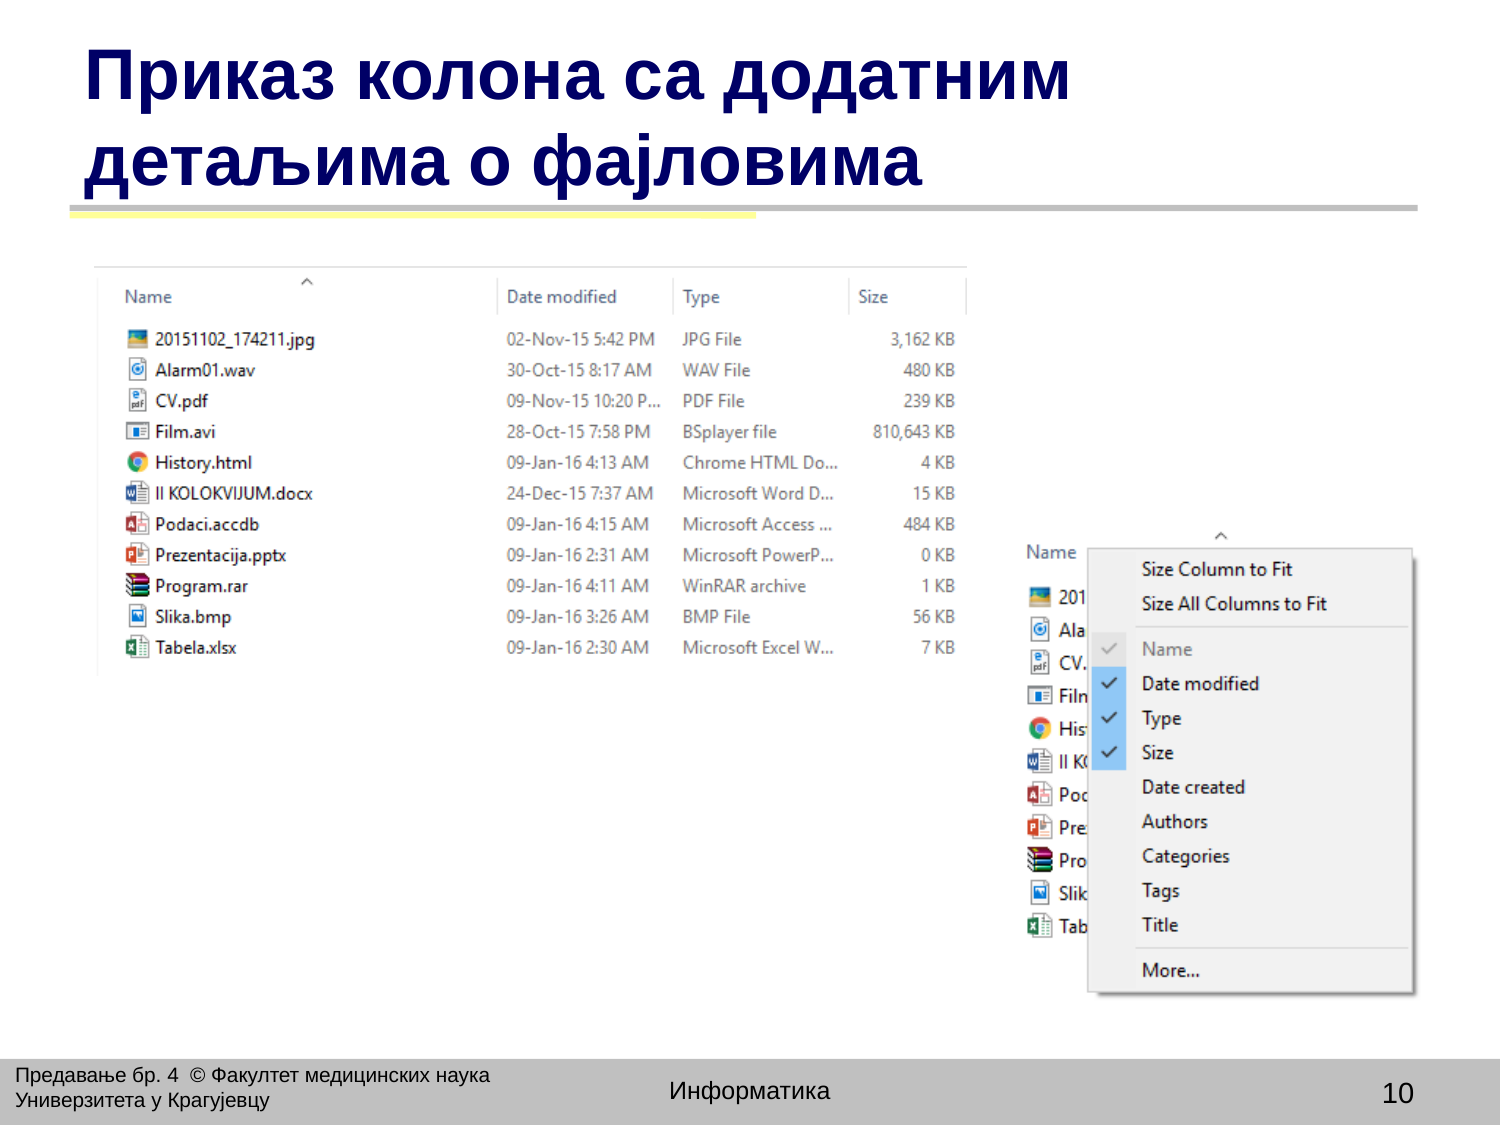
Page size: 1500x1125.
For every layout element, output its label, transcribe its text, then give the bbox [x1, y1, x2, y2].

title Приказ колона са додатним детаљима о фајловима [69, 19, 1426, 208]
picture [94, 265, 967, 676]
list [998, 526, 1421, 1007]
footer Информатика [512, 1066, 988, 1125]
slide_number Предавање бр. 4 © Факултет медицинских наука Универзитета у Крагујевцу [0, 1053, 602, 1108]
slide_number 10 [1079, 1066, 1430, 1125]
